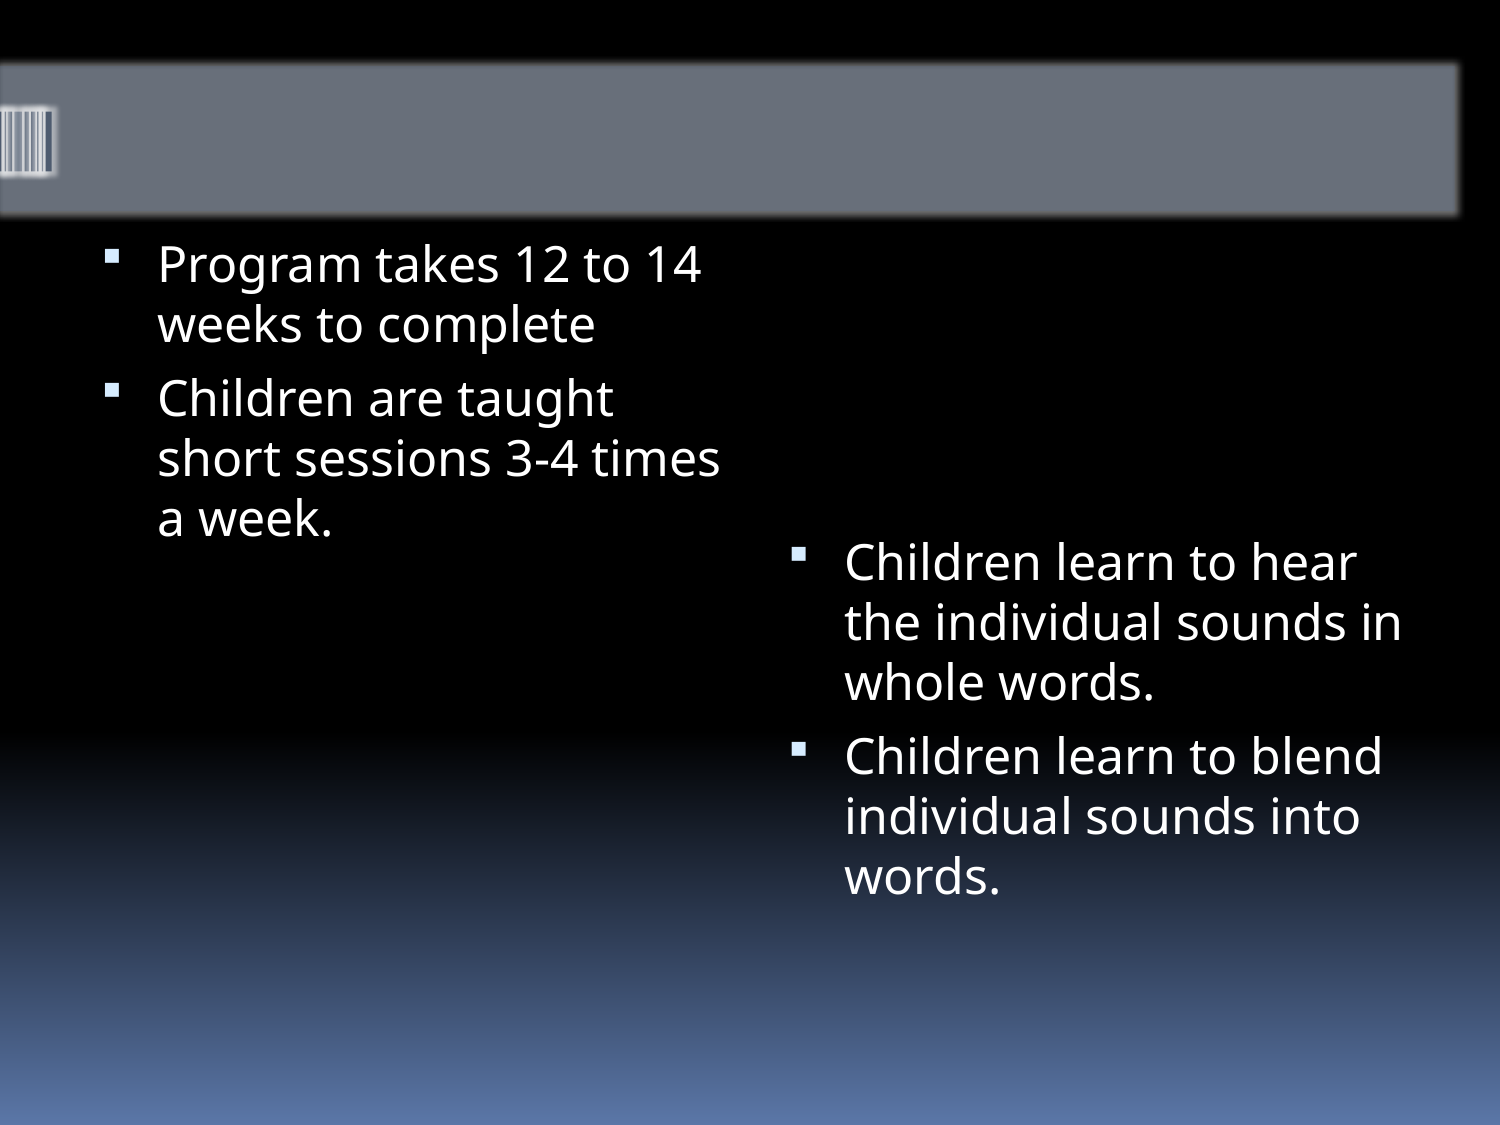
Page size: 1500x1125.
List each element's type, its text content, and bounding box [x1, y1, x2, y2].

list Children learn to hear the individual sounds in whole words. Children learn to blend individual sounds into words. [761, 149, 1425, 1005]
list Program takes 12 to 14 weeks to complete Children are taught short sessions 3-4 times a week. [75, 149, 738, 1005]
